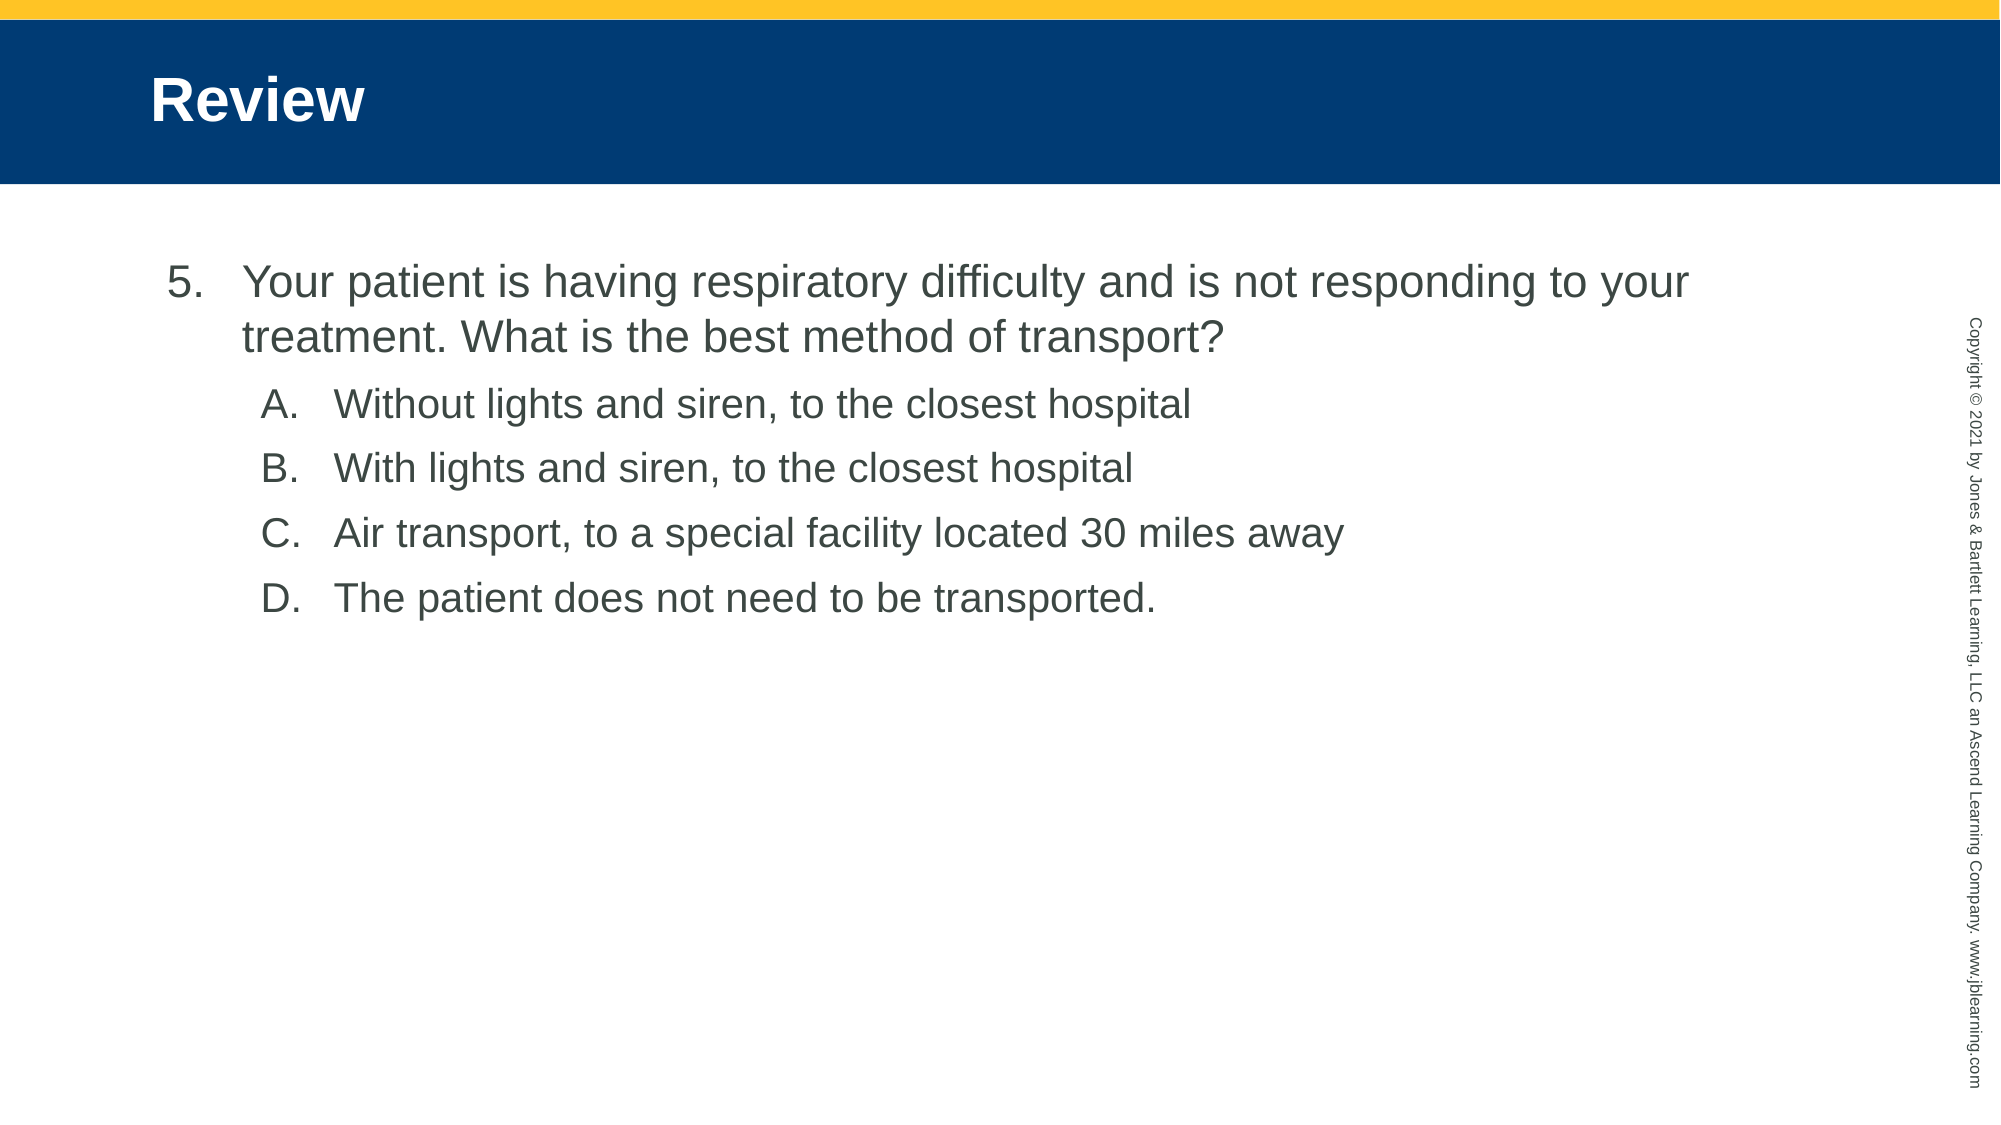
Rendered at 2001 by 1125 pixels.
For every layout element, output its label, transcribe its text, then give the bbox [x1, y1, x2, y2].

title Review [0, 19, 2000, 185]
list Your patient is having respiratory difficulty and is not responding to your treatment. What is the best method of transport? Without lights and siren, to the closest hospital With lights and siren, to the closest hospital Air transport, to a special facility located 30 miles away The patient does not need to be transported. [151, 244, 1840, 1016]
